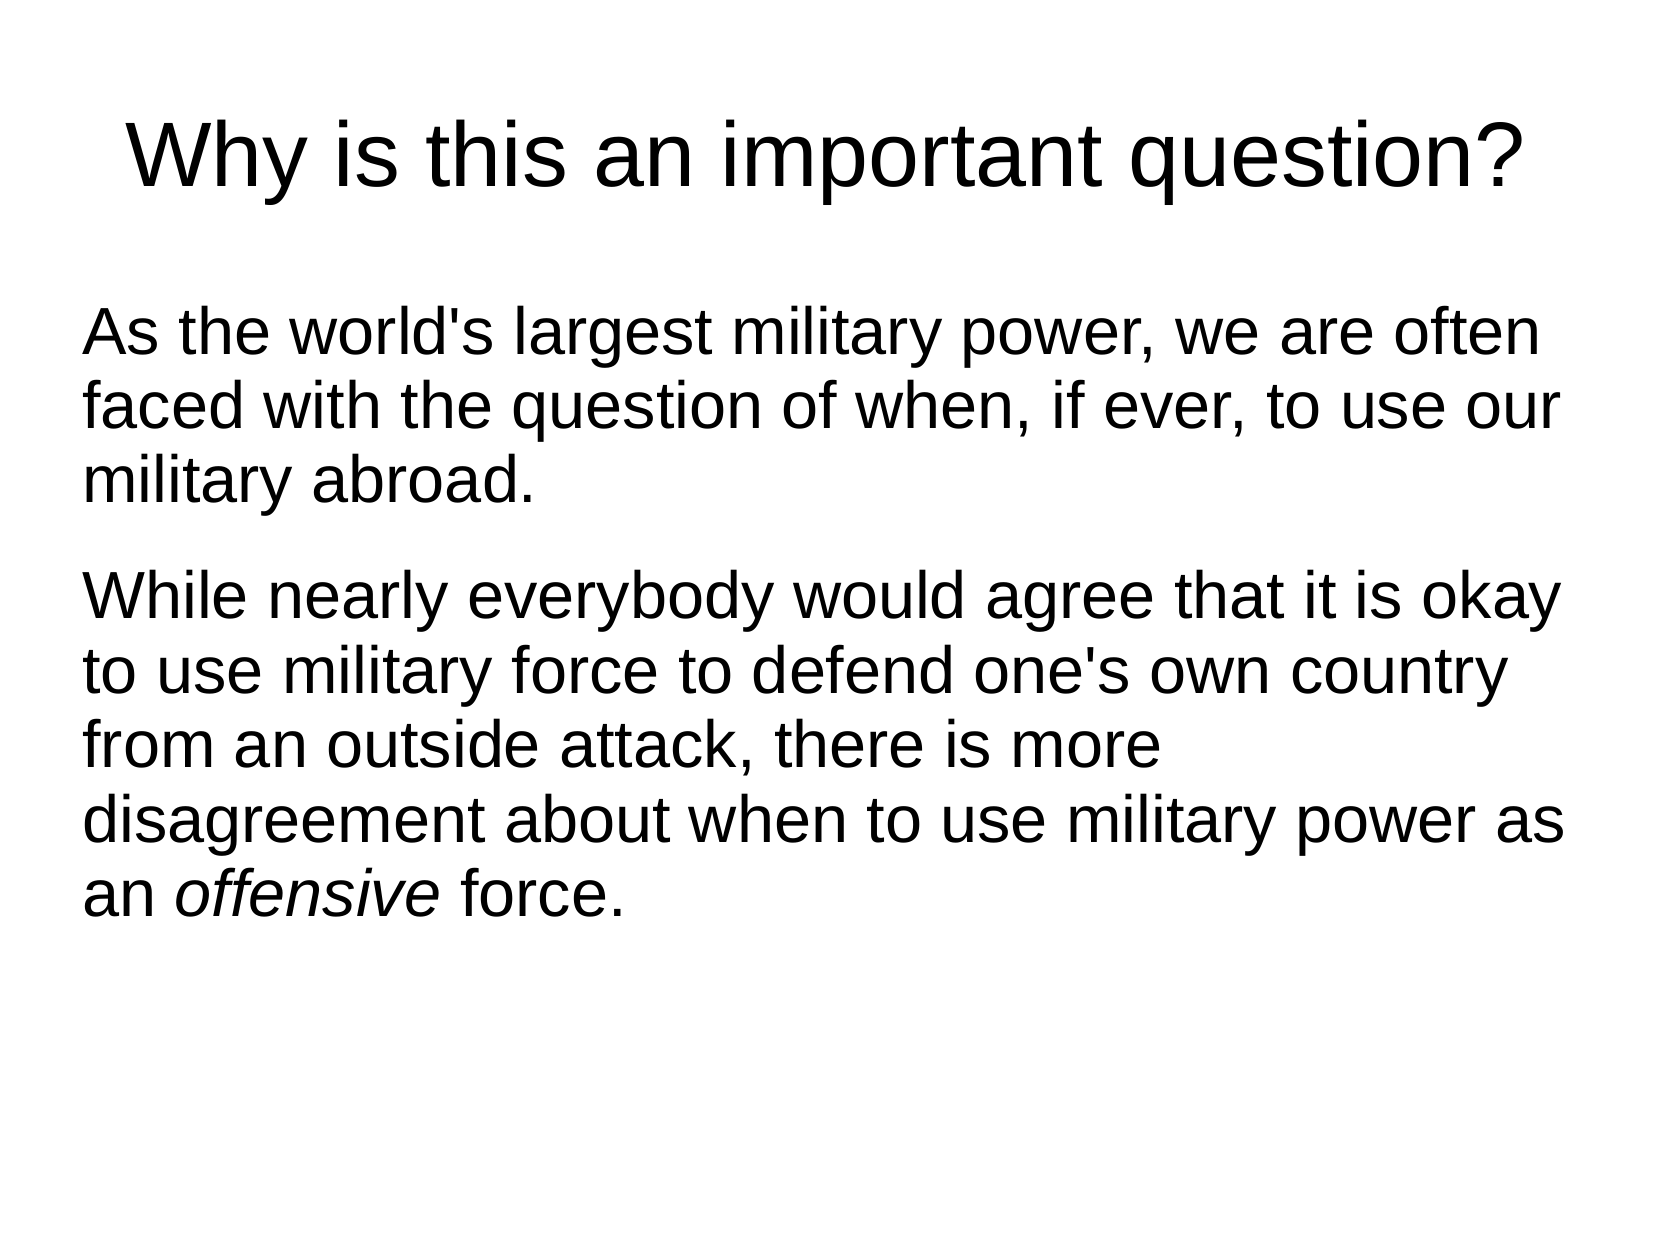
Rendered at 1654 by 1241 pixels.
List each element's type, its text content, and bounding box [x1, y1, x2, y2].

text_box As the world's largest military power, we are often faced with the question of when, if ever, to use our military abroad. While nearly everybody would agree that it is okay to use military force to defend one's own country from an outside attack, there is more disagreement about when to use military power as an offensive force. [82, 290, 1571, 1109]
text_box Why is this an important question? [82, 49, 1571, 257]
